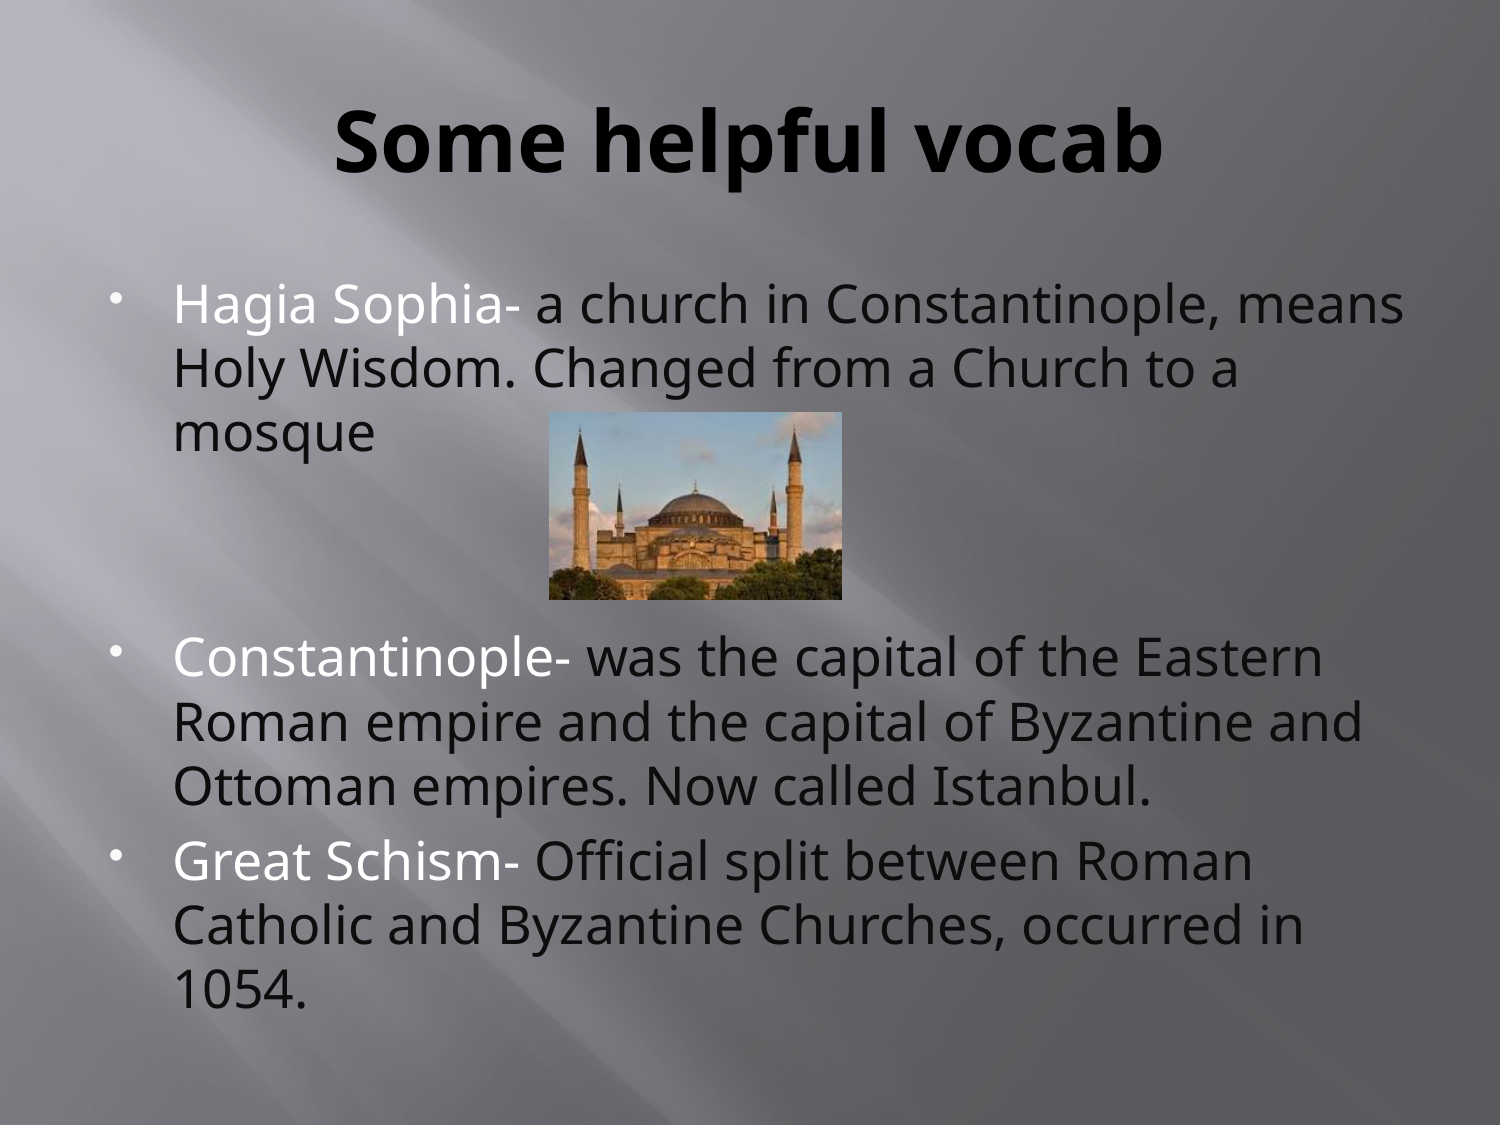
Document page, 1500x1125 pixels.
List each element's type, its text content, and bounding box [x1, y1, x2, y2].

title Some helpful vocab [75, 45, 1425, 233]
list Hagia Sophia- a church in Constantinople, means Holy Wisdom. Changed from a Church to a mosque Constantinople- was the capital of the Eastern Roman empire and the capital of Byzantine and Ottoman empires. Now called Istanbul. Great Schism- Official split between Roman Catholic and Byzantine Churches, occurred in 1054. [75, 262, 1425, 1035]
picture [549, 412, 842, 601]
